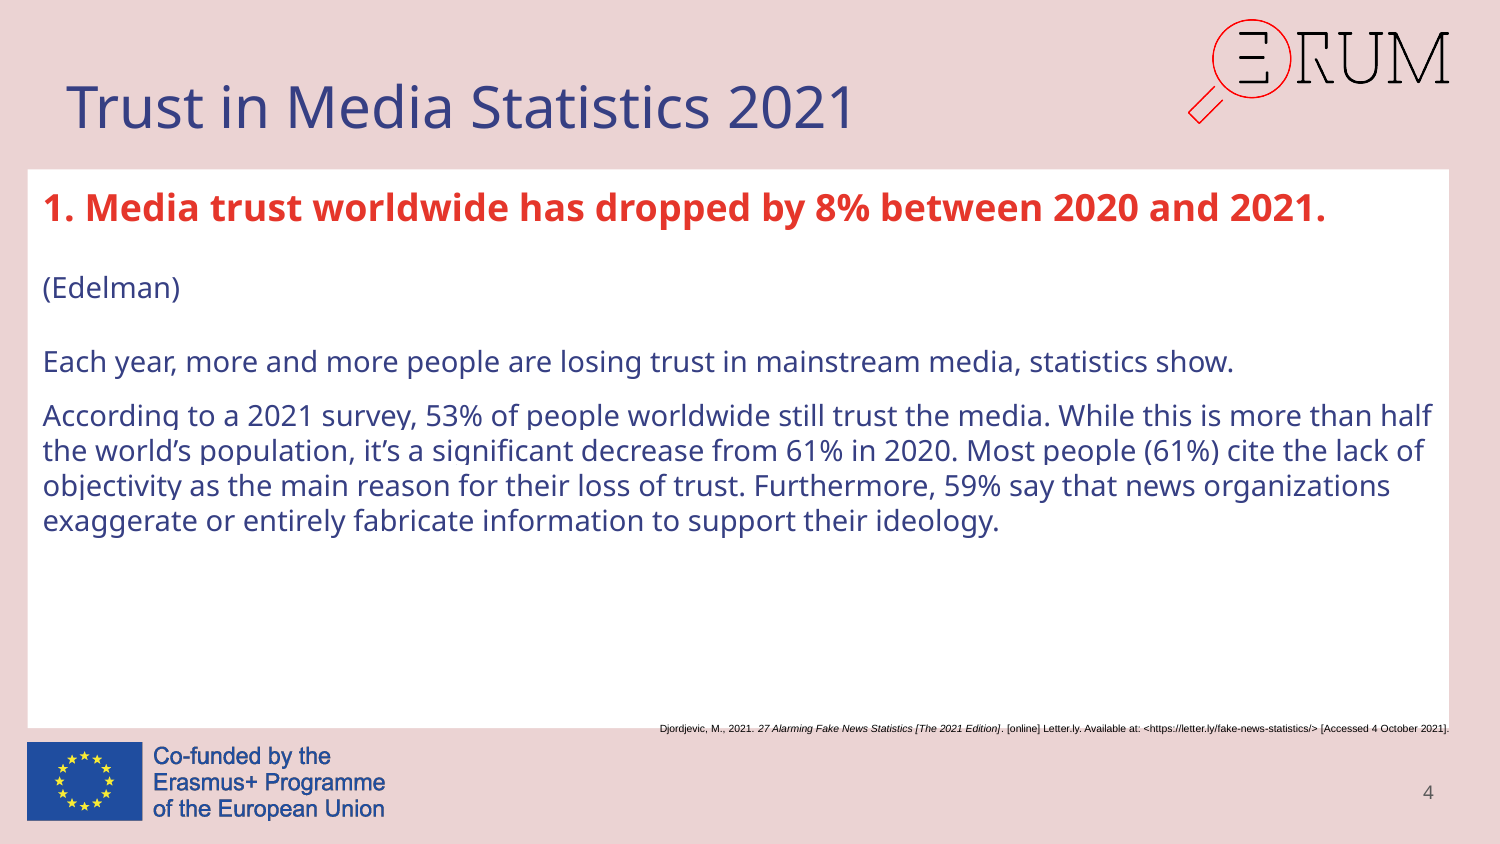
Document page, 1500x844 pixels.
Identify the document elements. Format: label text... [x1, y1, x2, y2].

text_box Djordjevic, M., 2021. 27 Alarming Fake News Statistics [The 2021 Edition]. [online] Letter.ly. Available at: <https://letter.ly/fake-news-statistics/> [Accessed 4 October 2021]. [625, 715, 1467, 741]
picture [27, 742, 385, 821]
slide_number 4 [1358, 761, 1449, 826]
picture [1136, 0, 1500, 137]
list 1. Media trust worldwide has dropped by 8% between 2020 and 2021. (Edelman) Each year, more and more people are losing trust in mainstream media, statistics show. According to a 2021 survey, 53% of people worldwide still trust the media. While this is more than half the world’s population, it’s a significant decrease from 61% in 2020. Most people (61%) cite the lack of objectivity as the main reason for their loss of trust. Furthermore, 59% say that news organizations exaggerate or entirely fabricate information to support their ideology. [27, 169, 1449, 729]
title Trust in Media Statistics 2021 [51, 55, 1168, 150]
